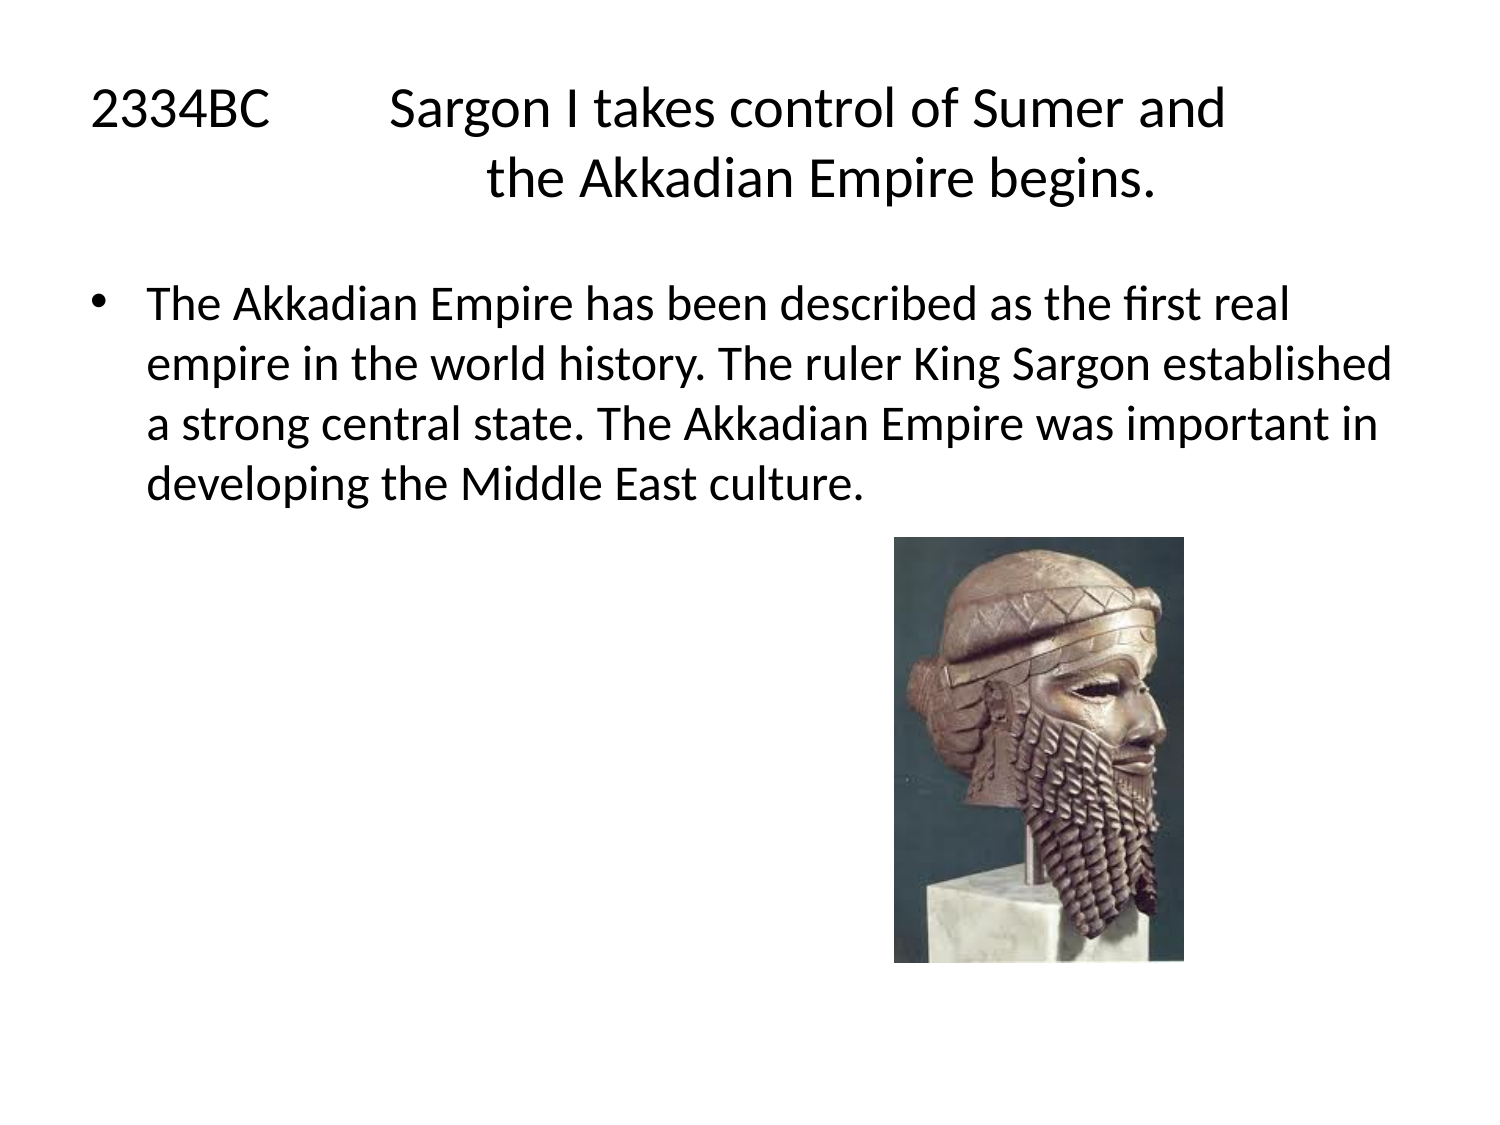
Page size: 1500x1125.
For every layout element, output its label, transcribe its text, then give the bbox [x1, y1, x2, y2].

picture [894, 537, 1184, 963]
title 2334BC Sargon I takes control of Sumer and the Akkadian Empire begins. [75, 45, 1425, 233]
list The Akkadian Empire has been described as the first real empire in the world history. The ruler King Sargon established a strong central state. The Akkadian Empire was important in developing the Middle East culture. [75, 262, 1425, 1005]
